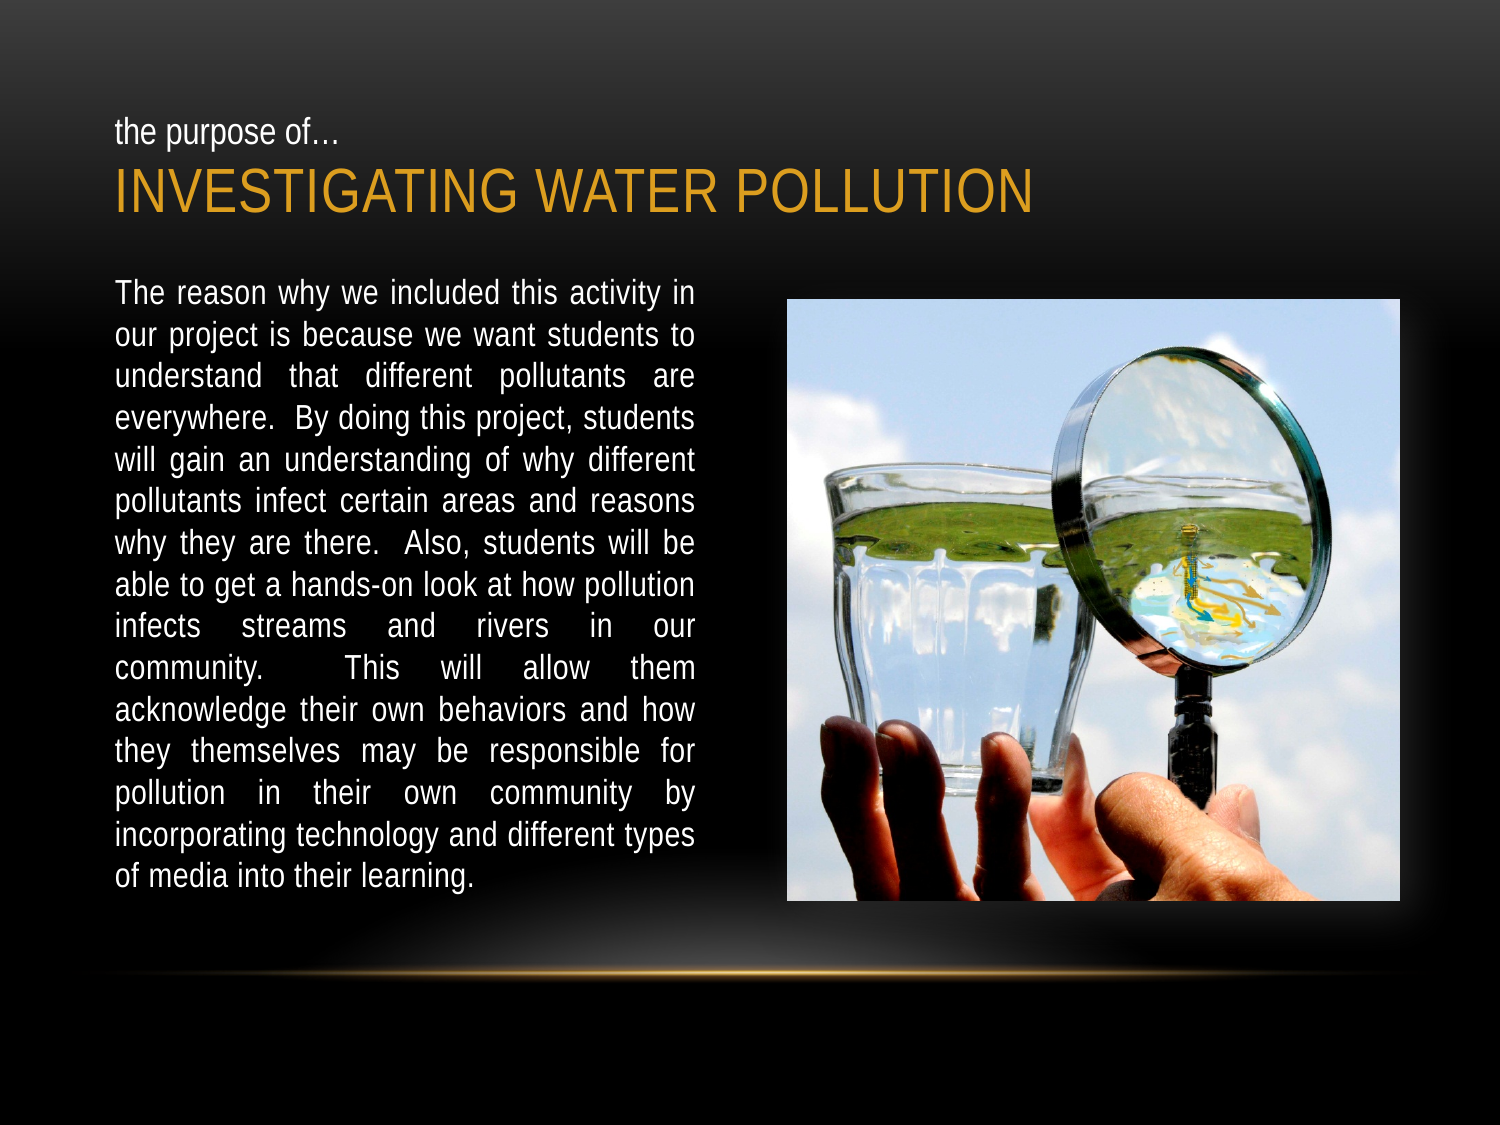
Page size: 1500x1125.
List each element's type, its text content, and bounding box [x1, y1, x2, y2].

title INVESTIGATING WATER POLLUTION [99, 45, 1400, 233]
text_box the purpose of… [99, 99, 538, 160]
list The reason why we included this activity in our project is because we want students to understand that different pollutants are everywhere. By doing this project, students will gain an understanding of why different pollutants infect certain areas and reasons why they are there. Also, students will be able to get a hands-on look at how pollution infects streams and rivers in our community. This will allow them acknowledge their own behaviors and how they themselves may be responsible for pollution in their own community by incorporating technology and different types of media into their learning. [99, 262, 713, 938]
picture [0, 0, 1500, 1125]
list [787, 298, 1401, 901]
